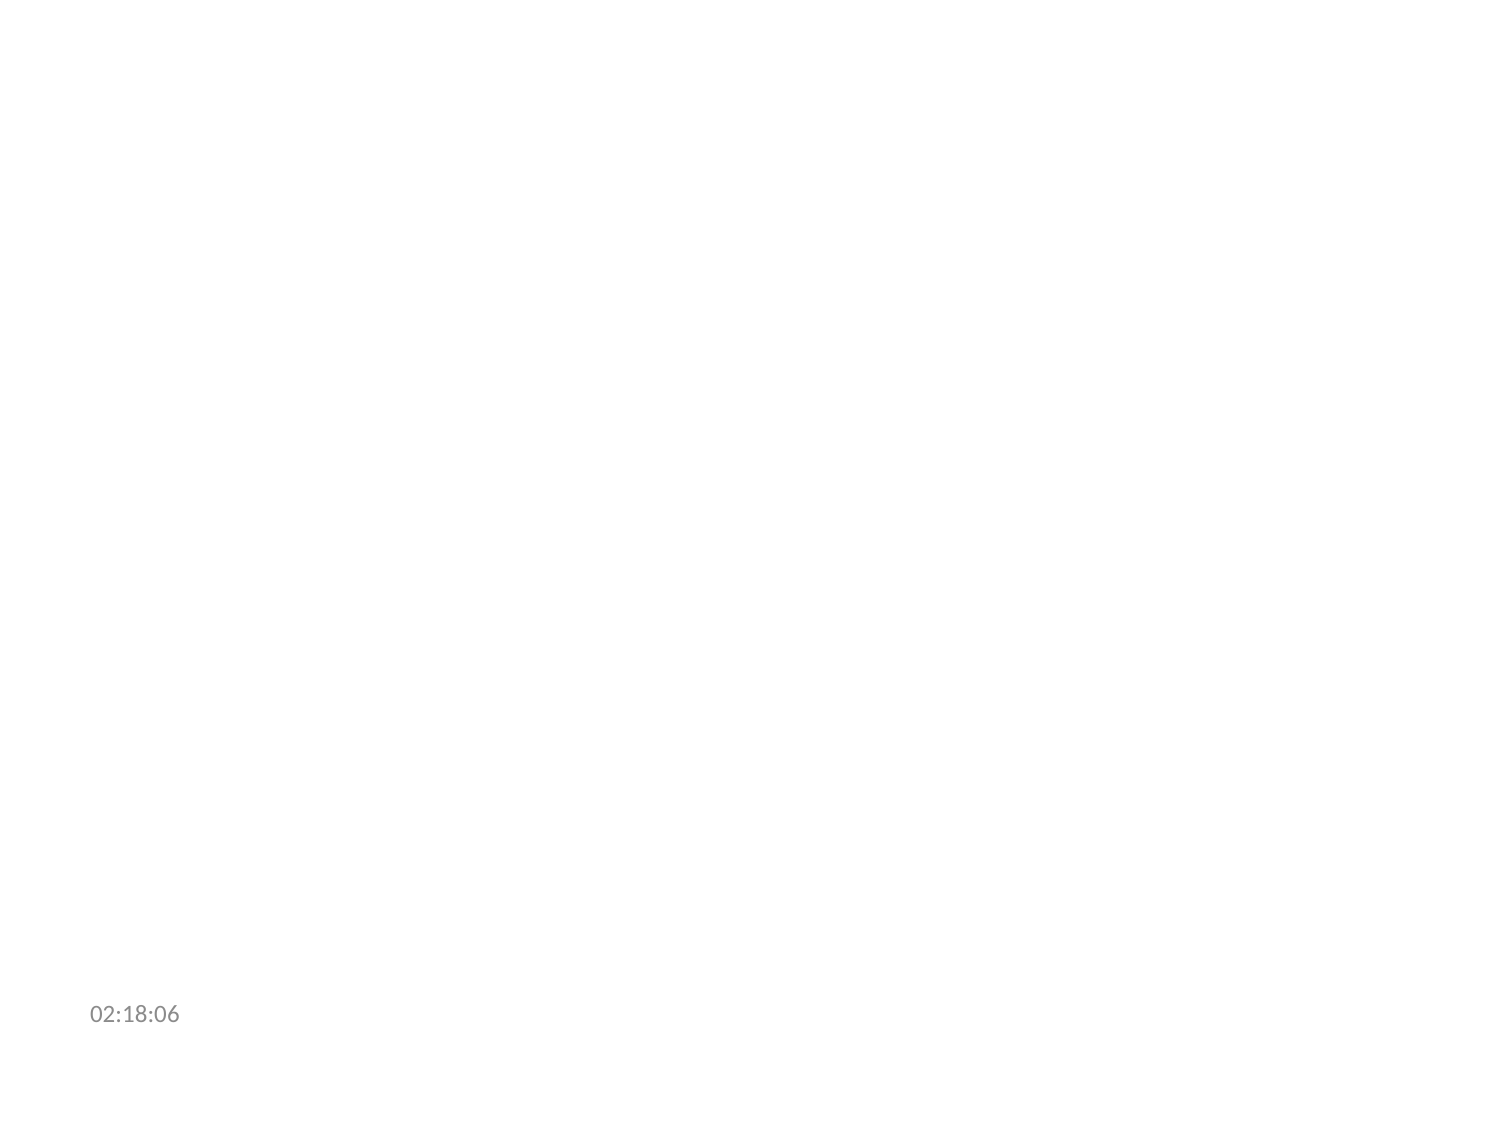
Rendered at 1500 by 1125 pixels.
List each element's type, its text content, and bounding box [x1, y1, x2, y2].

text_box 15:35:09 [75, 982, 425, 1043]
